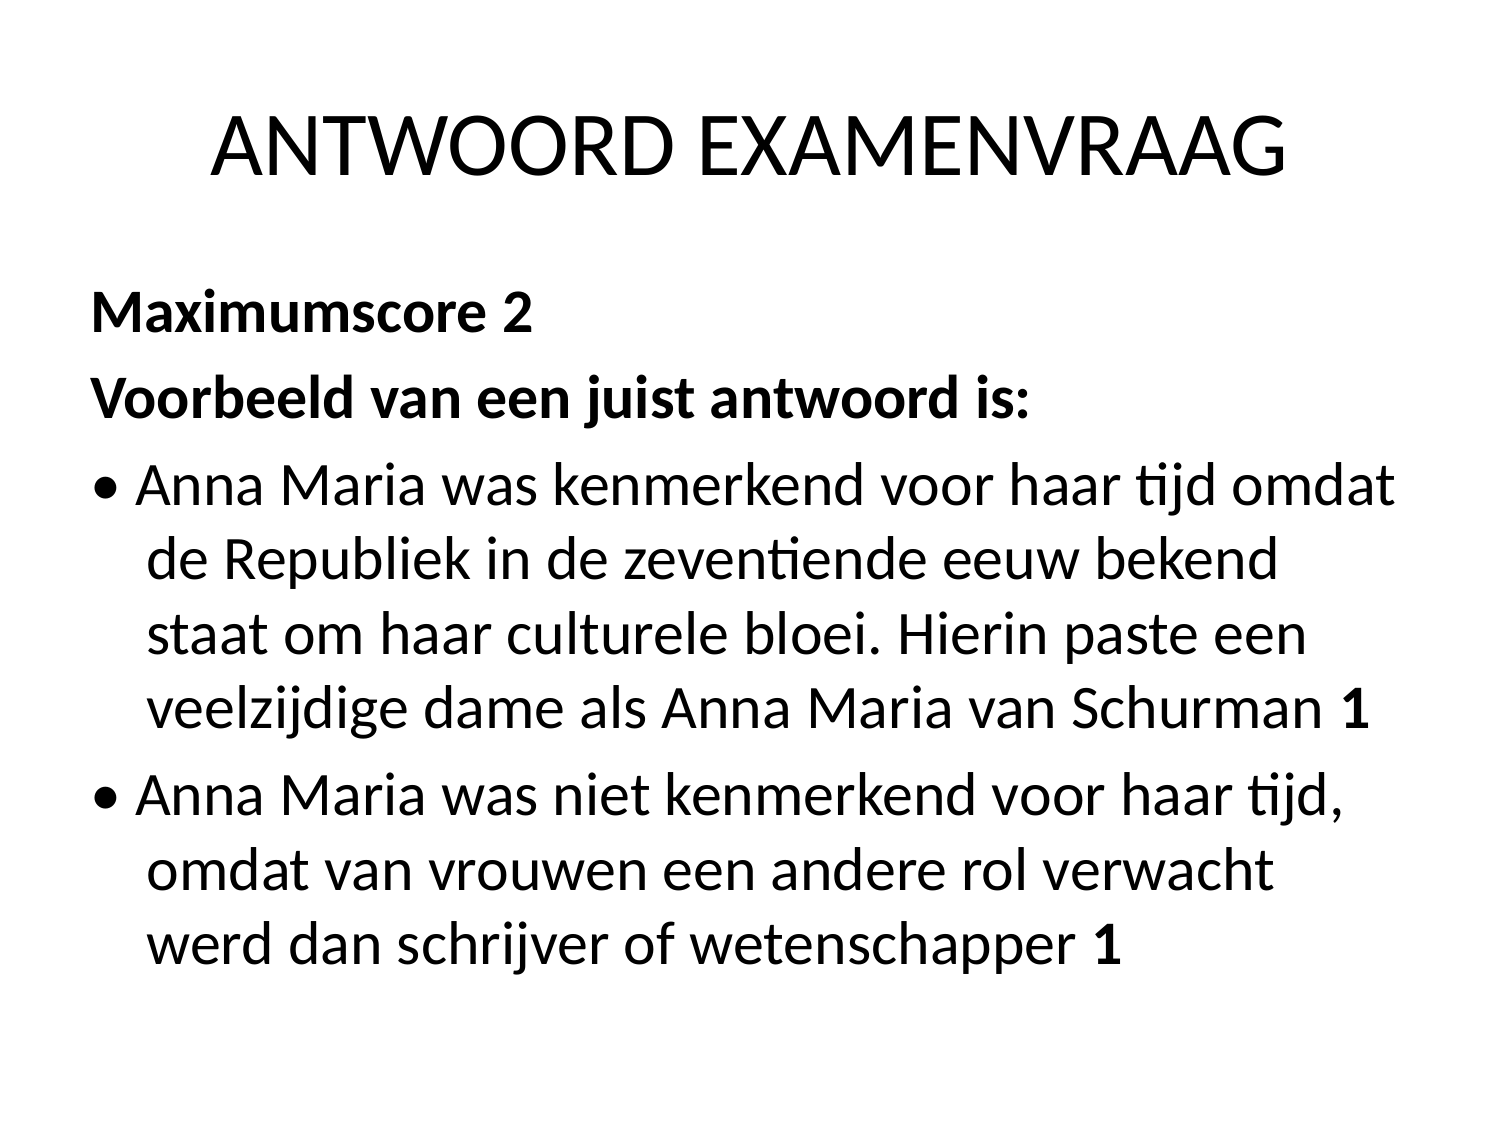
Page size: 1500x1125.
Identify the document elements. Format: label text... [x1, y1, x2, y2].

list Maximumscore 2 Voorbeeld van een juist antwoord is: • Anna Maria was kenmerkend voor haar tijd omdat de Republiek in de zeventiende eeuw bekend staat om haar culturele bloei. Hierin paste een veelzijdige dame als Anna Maria van Schurman 1 • Anna Maria was niet kenmerkend voor haar tijd, omdat van vrouwen een andere rol verwacht werd dan schrijver of wetenschapper 1 [75, 262, 1425, 1005]
title ANTWOORD EXAMENVRAAG [75, 45, 1425, 233]
